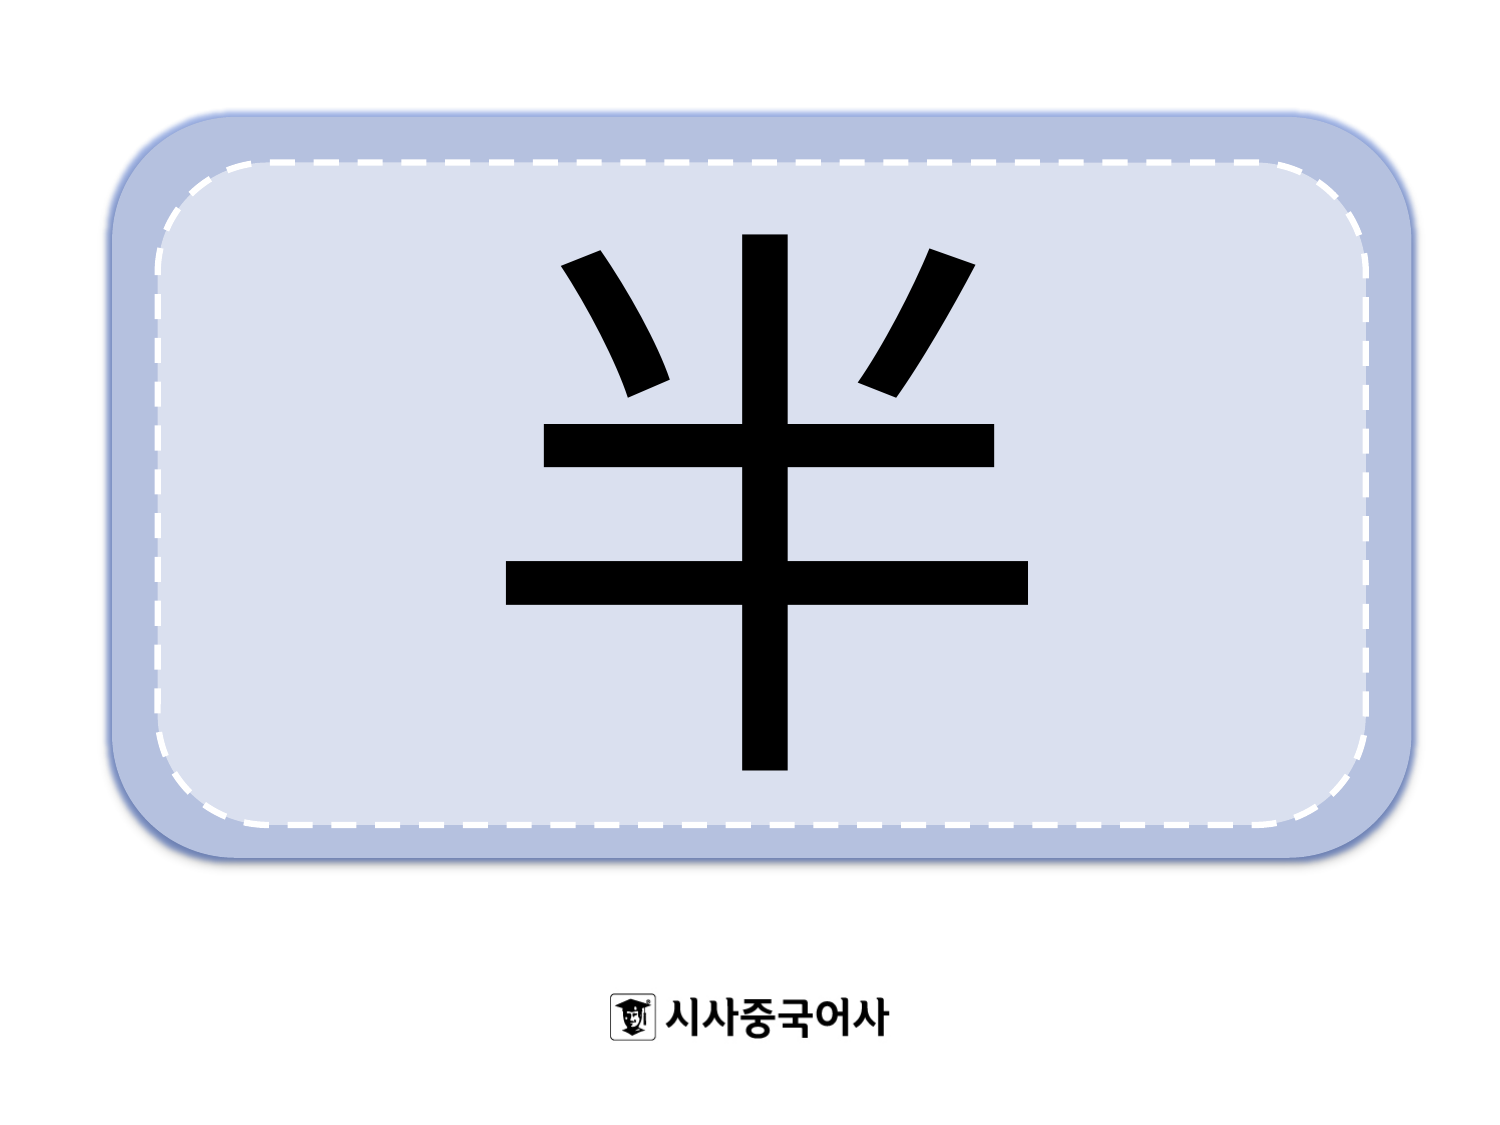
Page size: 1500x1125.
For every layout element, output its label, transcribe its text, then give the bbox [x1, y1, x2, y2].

text_box 半 [162, 160, 1371, 824]
picture [602, 987, 898, 1047]
